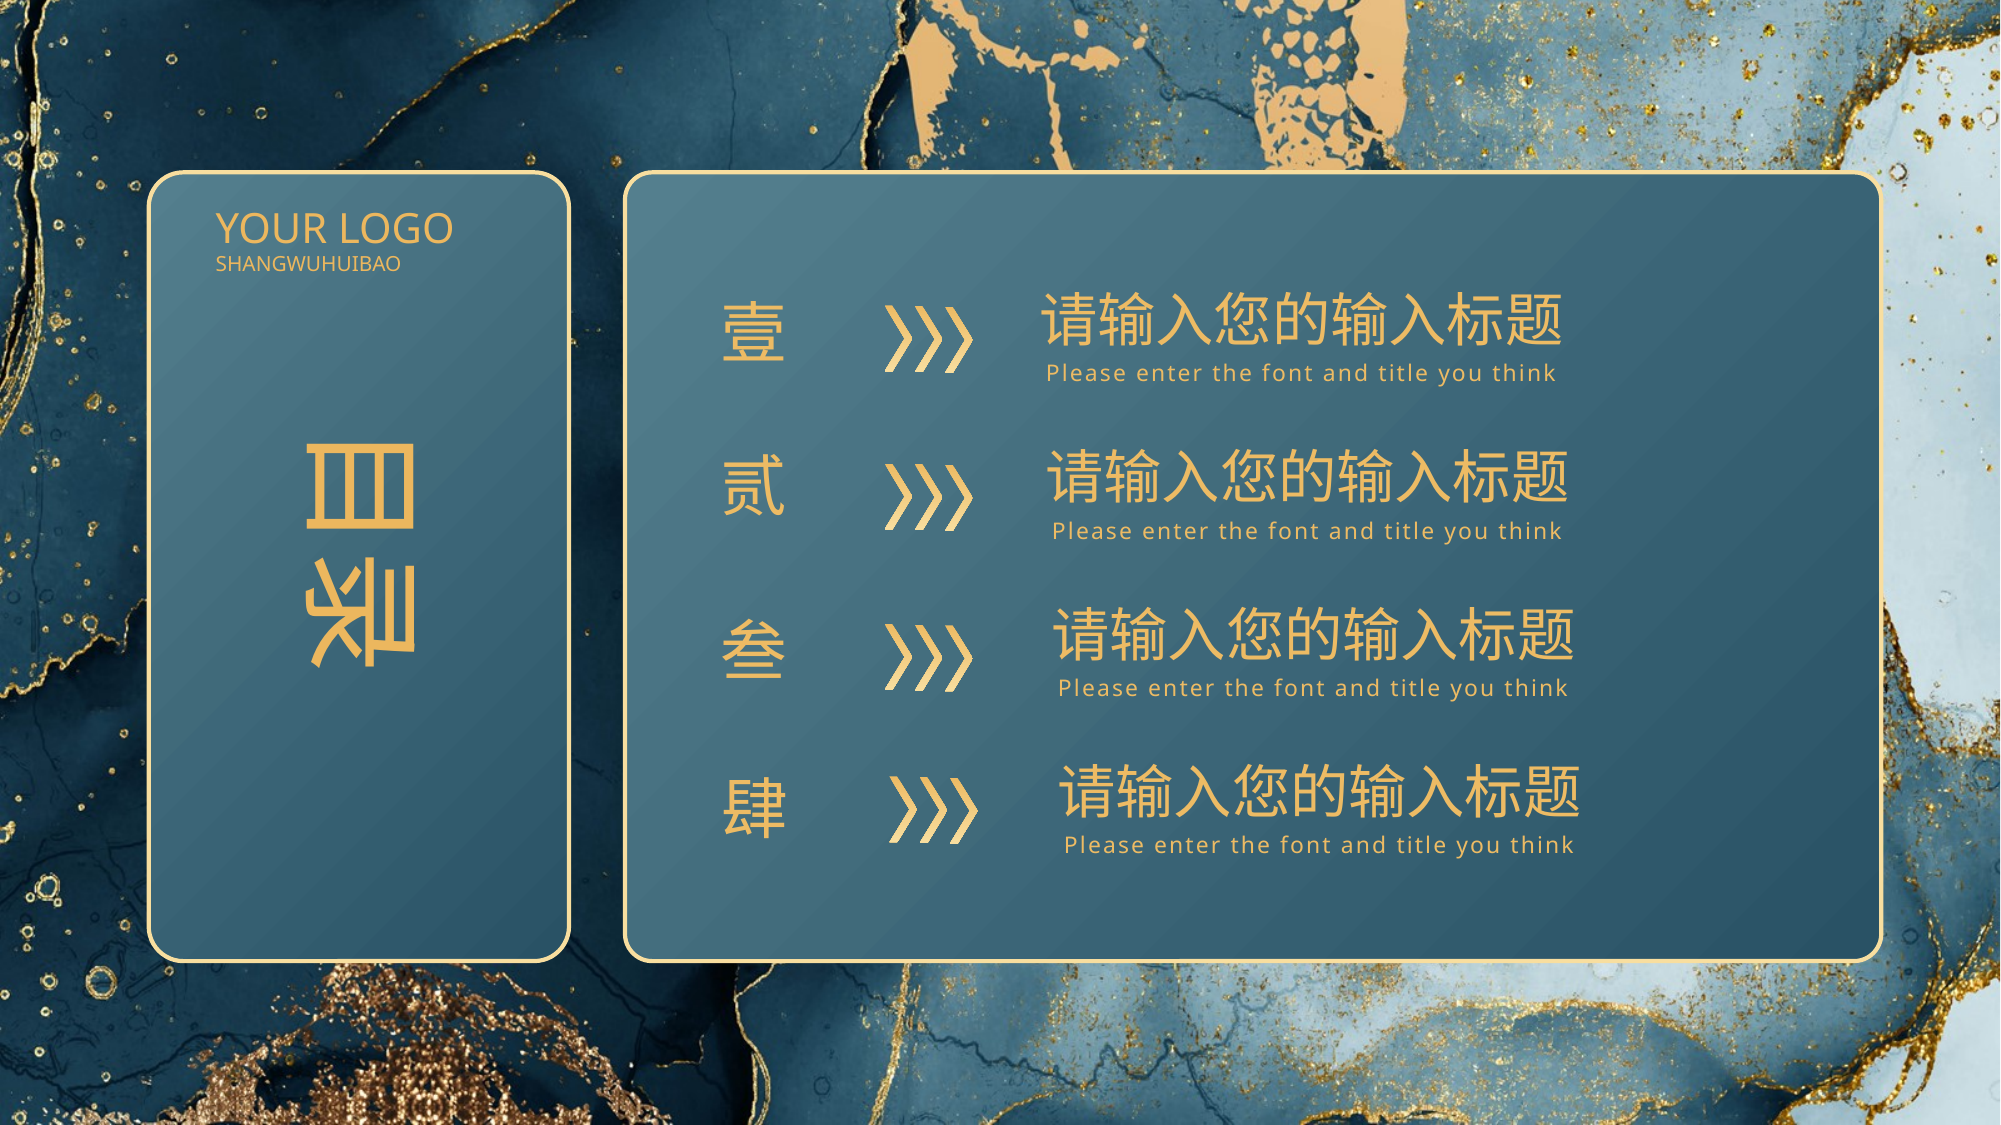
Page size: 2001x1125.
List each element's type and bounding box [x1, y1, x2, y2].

text_box [148, 172, 569, 962]
picture [0, 0, 2001, 1125]
text_box [624, 172, 1882, 962]
